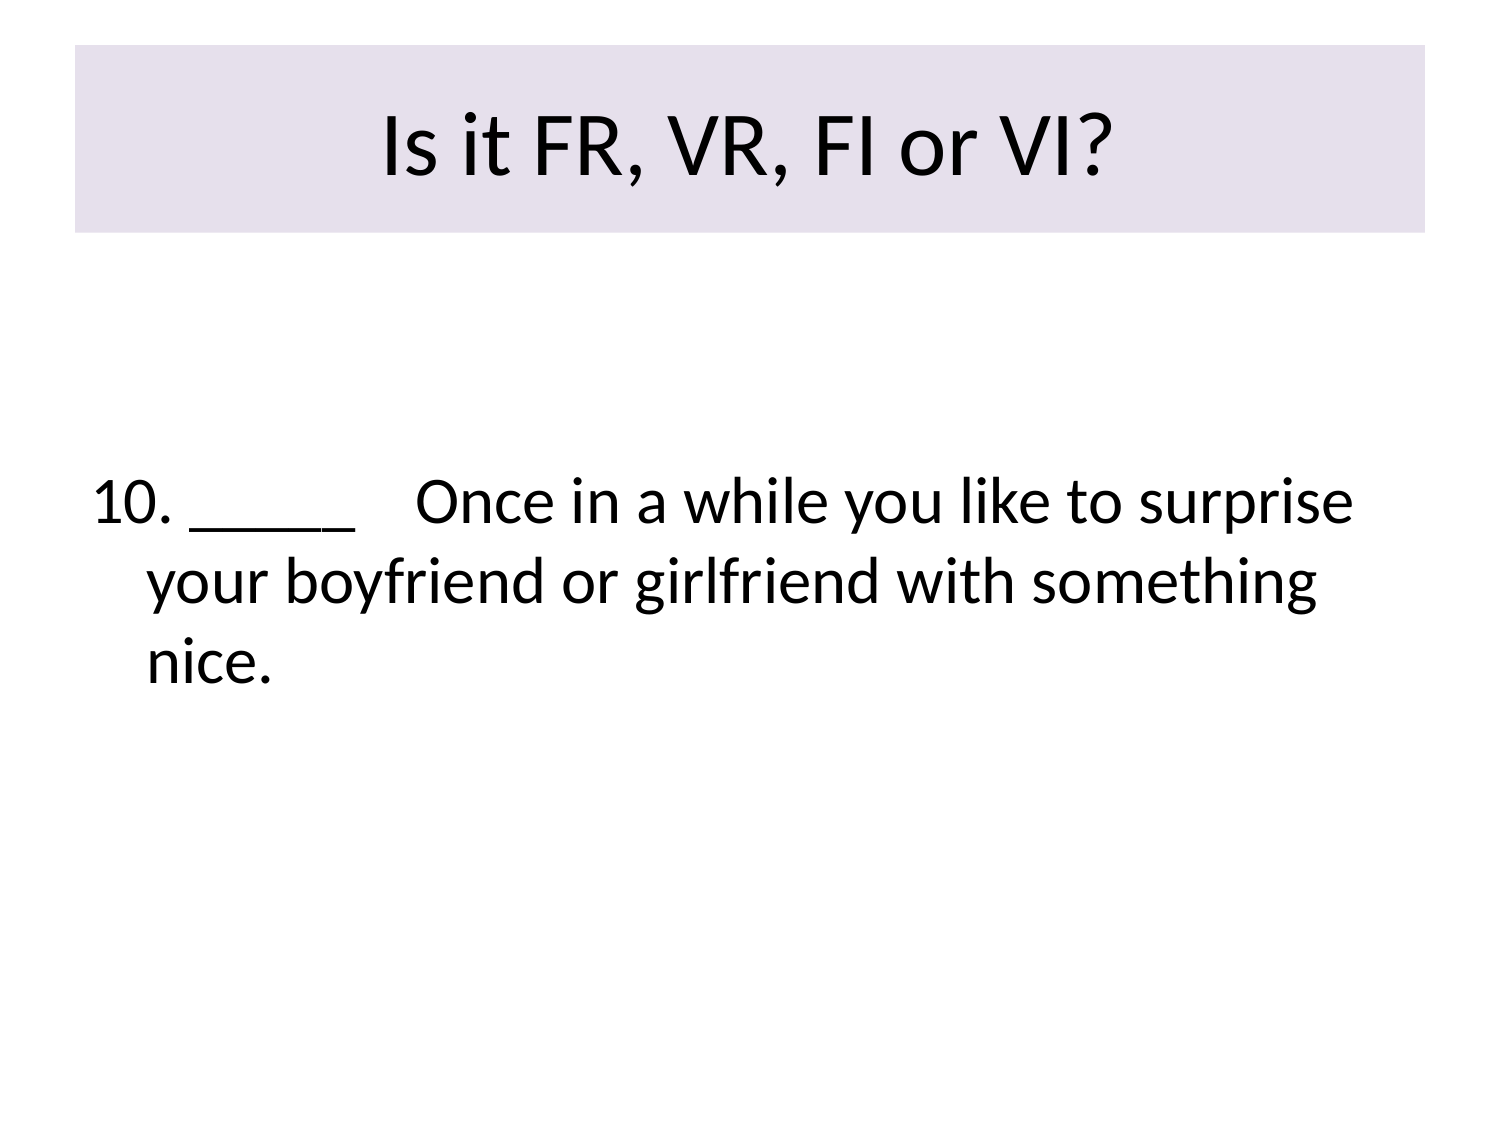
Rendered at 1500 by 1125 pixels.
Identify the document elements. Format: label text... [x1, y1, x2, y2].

title Is it FR, VR, FI or VI? [75, 45, 1425, 233]
list 10. _____ Once in a while you like to surprise your boyfriend or girlfriend with something nice. [75, 262, 1425, 1005]
